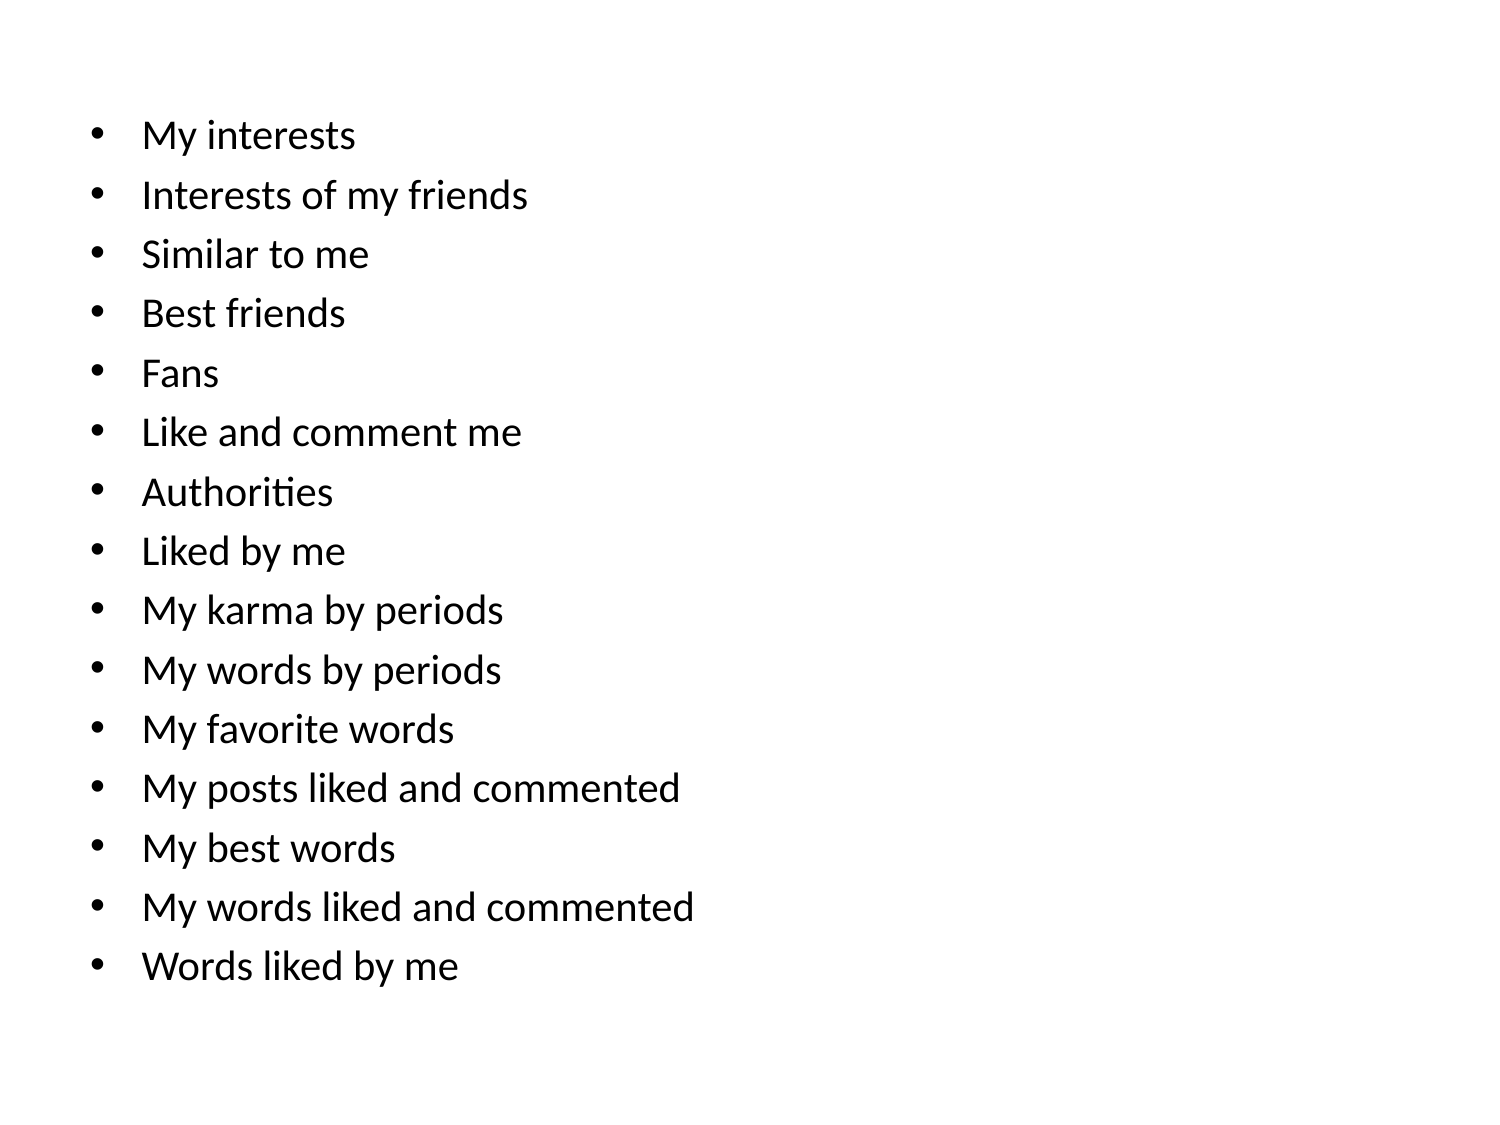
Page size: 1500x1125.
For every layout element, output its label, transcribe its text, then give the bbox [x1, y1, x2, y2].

list My interests Interests of my friends Similar to me Best friends Fans Like and comment me Authorities Liked by me My karma by periods My words by periods My favorite words My posts liked and commented My best words My words liked and commented Words liked by me [75, 99, 1425, 1005]
